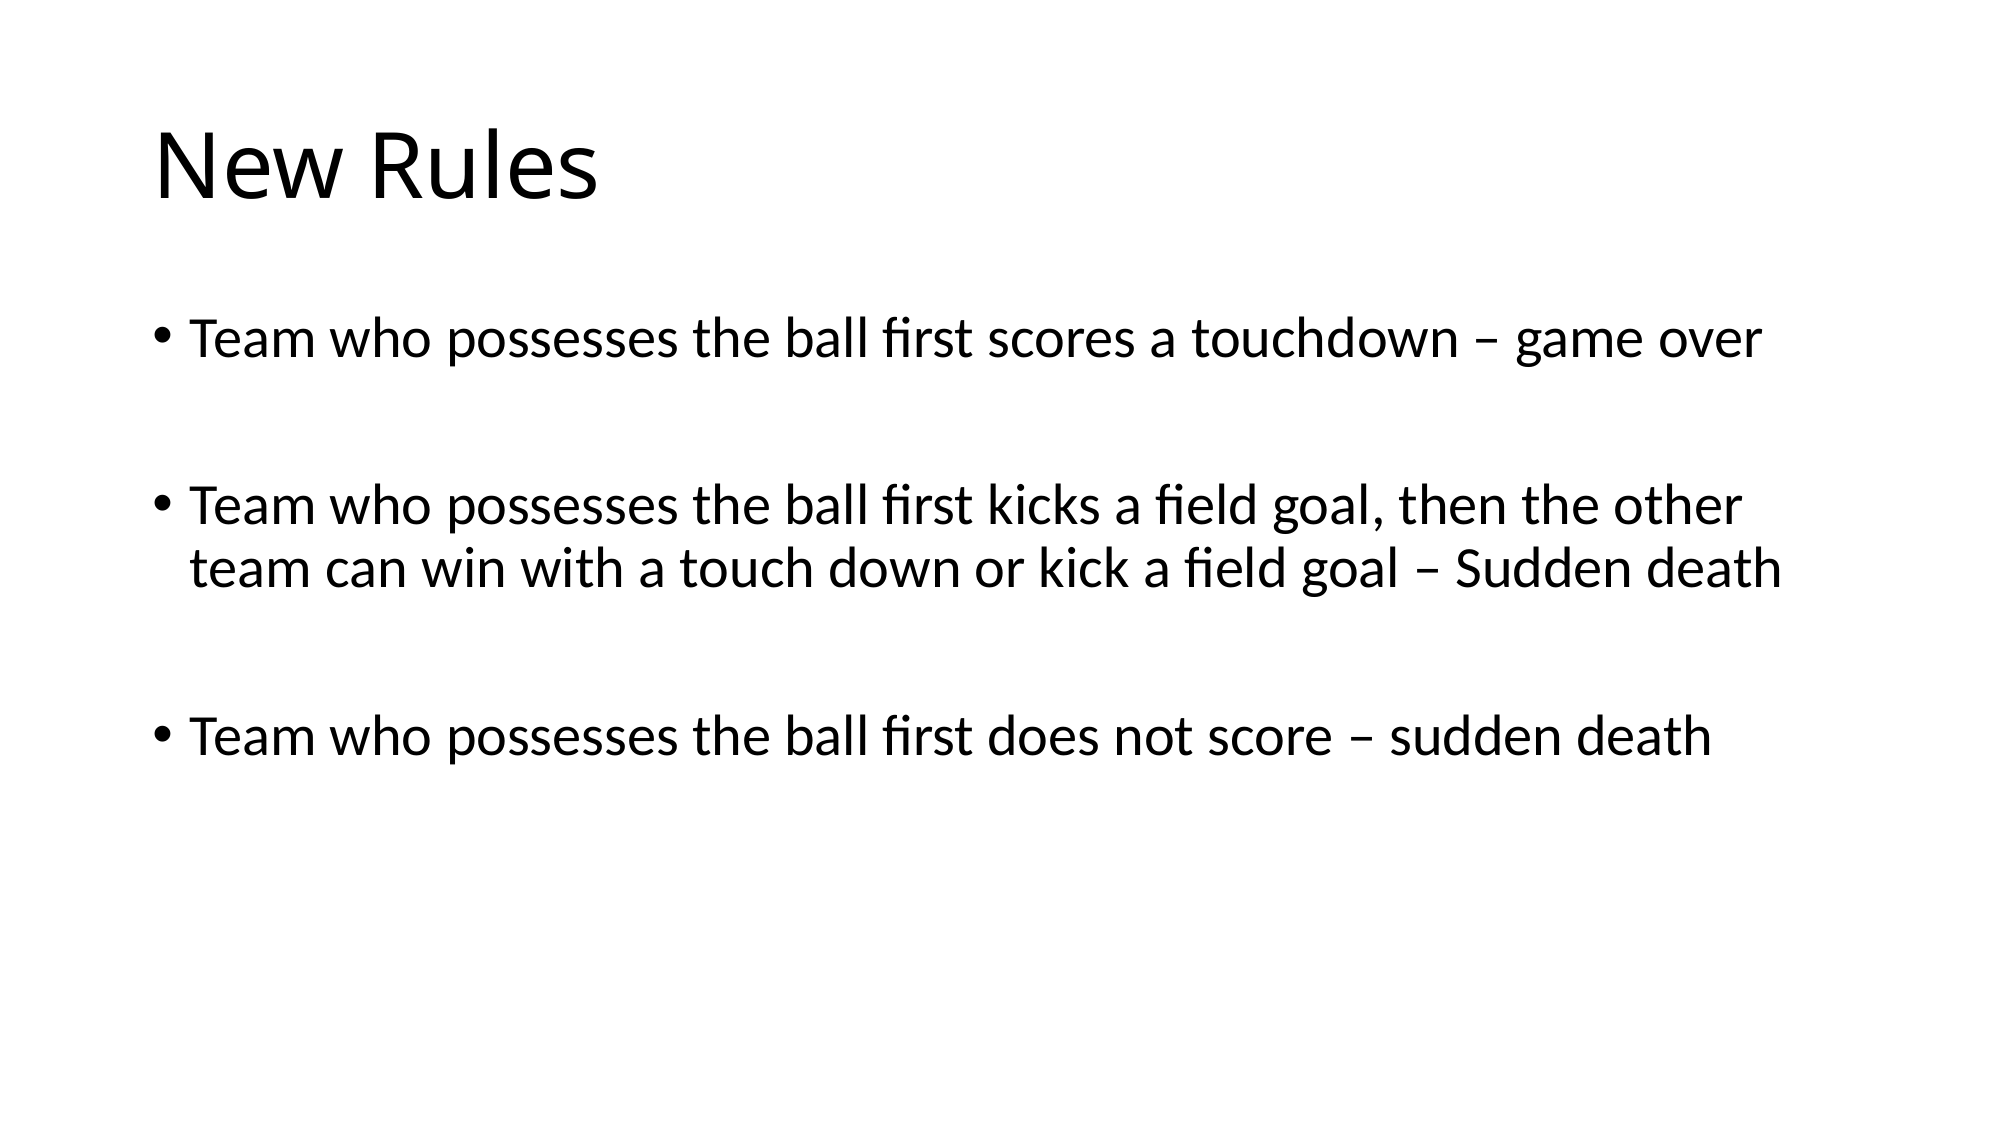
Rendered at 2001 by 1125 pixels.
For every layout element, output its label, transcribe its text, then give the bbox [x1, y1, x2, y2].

list Team who possesses the ball first scores a touchdown – game over Team who possesses the ball first kicks a field goal, then the other team can win with a touch down or kick a field goal – Sudden death Team who possesses the ball first does not score – sudden death [137, 299, 1863, 1014]
title New Rules [137, 59, 1863, 278]
